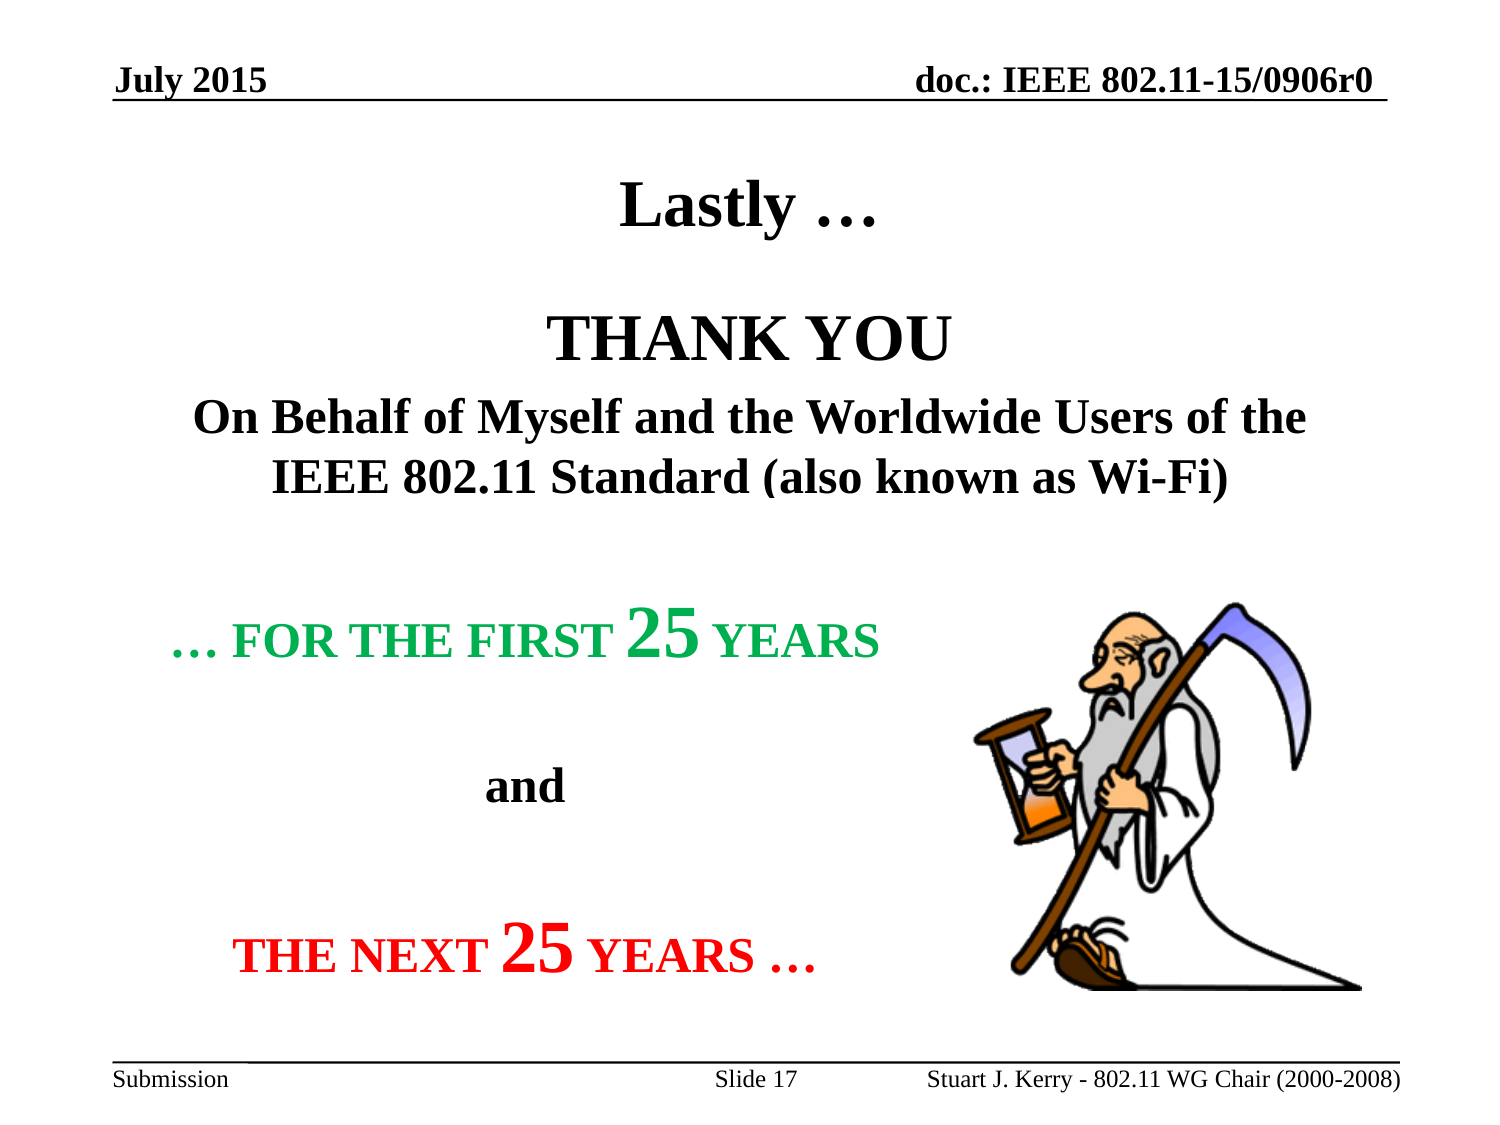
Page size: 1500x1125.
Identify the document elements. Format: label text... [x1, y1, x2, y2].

picture [970, 599, 1362, 991]
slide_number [114, 54, 269, 100]
title Lastly … [112, 112, 1388, 286]
footer Stuart J. Kerry - 802.11 WG Chair (2000-2008) [920, 1062, 1402, 1093]
text_box … FOR THE FIRST 25 YEARS and THE NEXT 25 YEARS … [148, 498, 902, 990]
slide_number Slide 17 [712, 1062, 800, 1093]
list THANK YOU On Behalf of Myself and the Worldwide Users of the IEEE 802.11 Standard (also known as Wi-Fi) [112, 286, 1388, 962]
